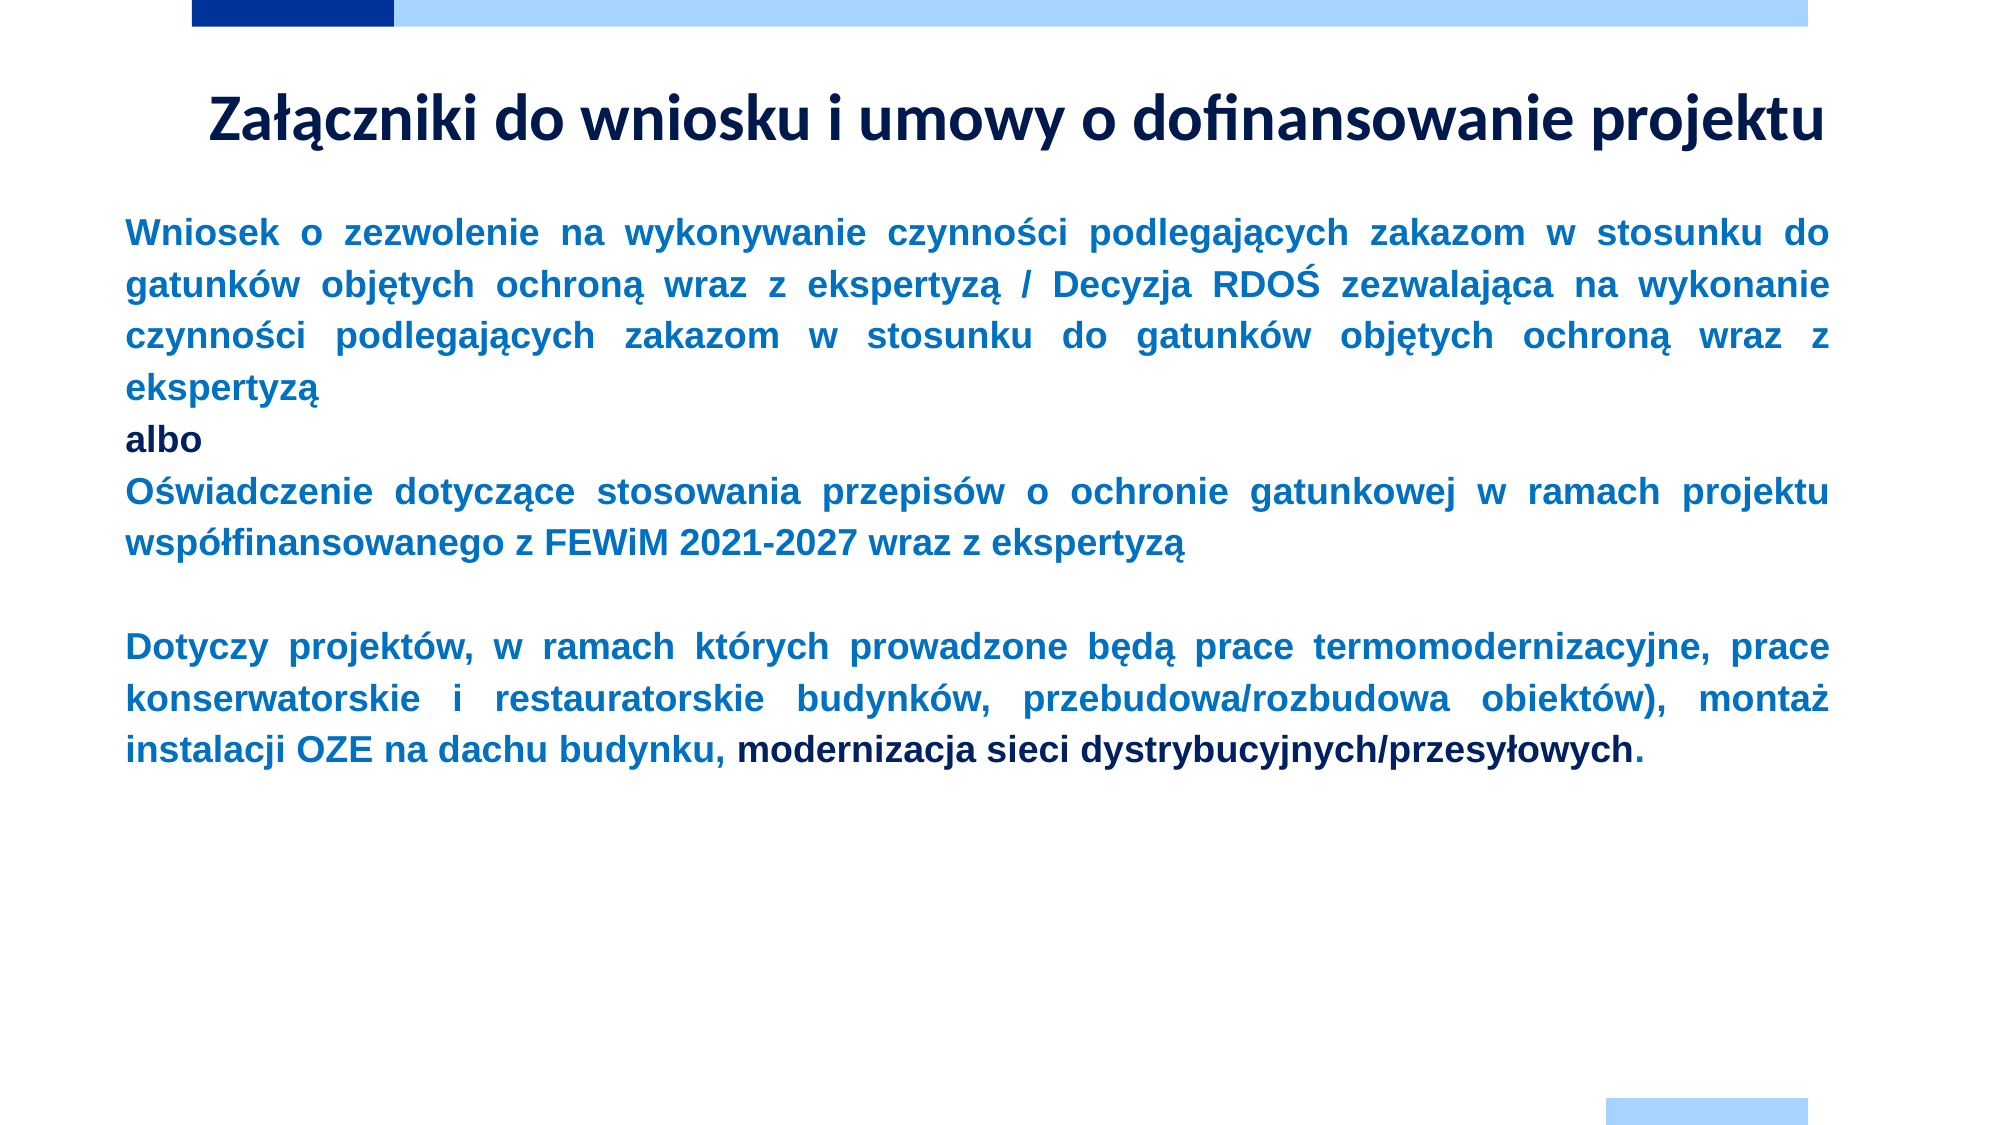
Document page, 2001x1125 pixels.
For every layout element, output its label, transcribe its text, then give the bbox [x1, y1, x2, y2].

text_box Załączniki do wniosku i umowy o dofinansowanie projektu [131, 66, 1906, 161]
text_box Wniosek o zezwolenie na wykonywanie czynności podlegających zakazom w stosunku do gatunków objętych ochroną wraz z ekspertyzą / Decyzja RDOŚ zezwalająca na wykonanie czynności podlegających zakazom w stosunku do gatunków objętych ochroną wraz z ekspertyzą albo Oświadczenie dotyczące stosowania przepisów o ochronie gatunkowej w ramach projektu współfinansowanego z FEWiM 2021-2027 wraz z ekspertyzą Dotyczy projektów, w ramach których prowadzone będą prace termomodernizacyjne, prace konserwatorskie i restauratorskie budynków, przebudowa/rozbudowa obiektów), montaż instalacji OZE na dachu budynku, modernizacja sieci dystrybucyjnych/przesyłowych. [110, 193, 1846, 933]
